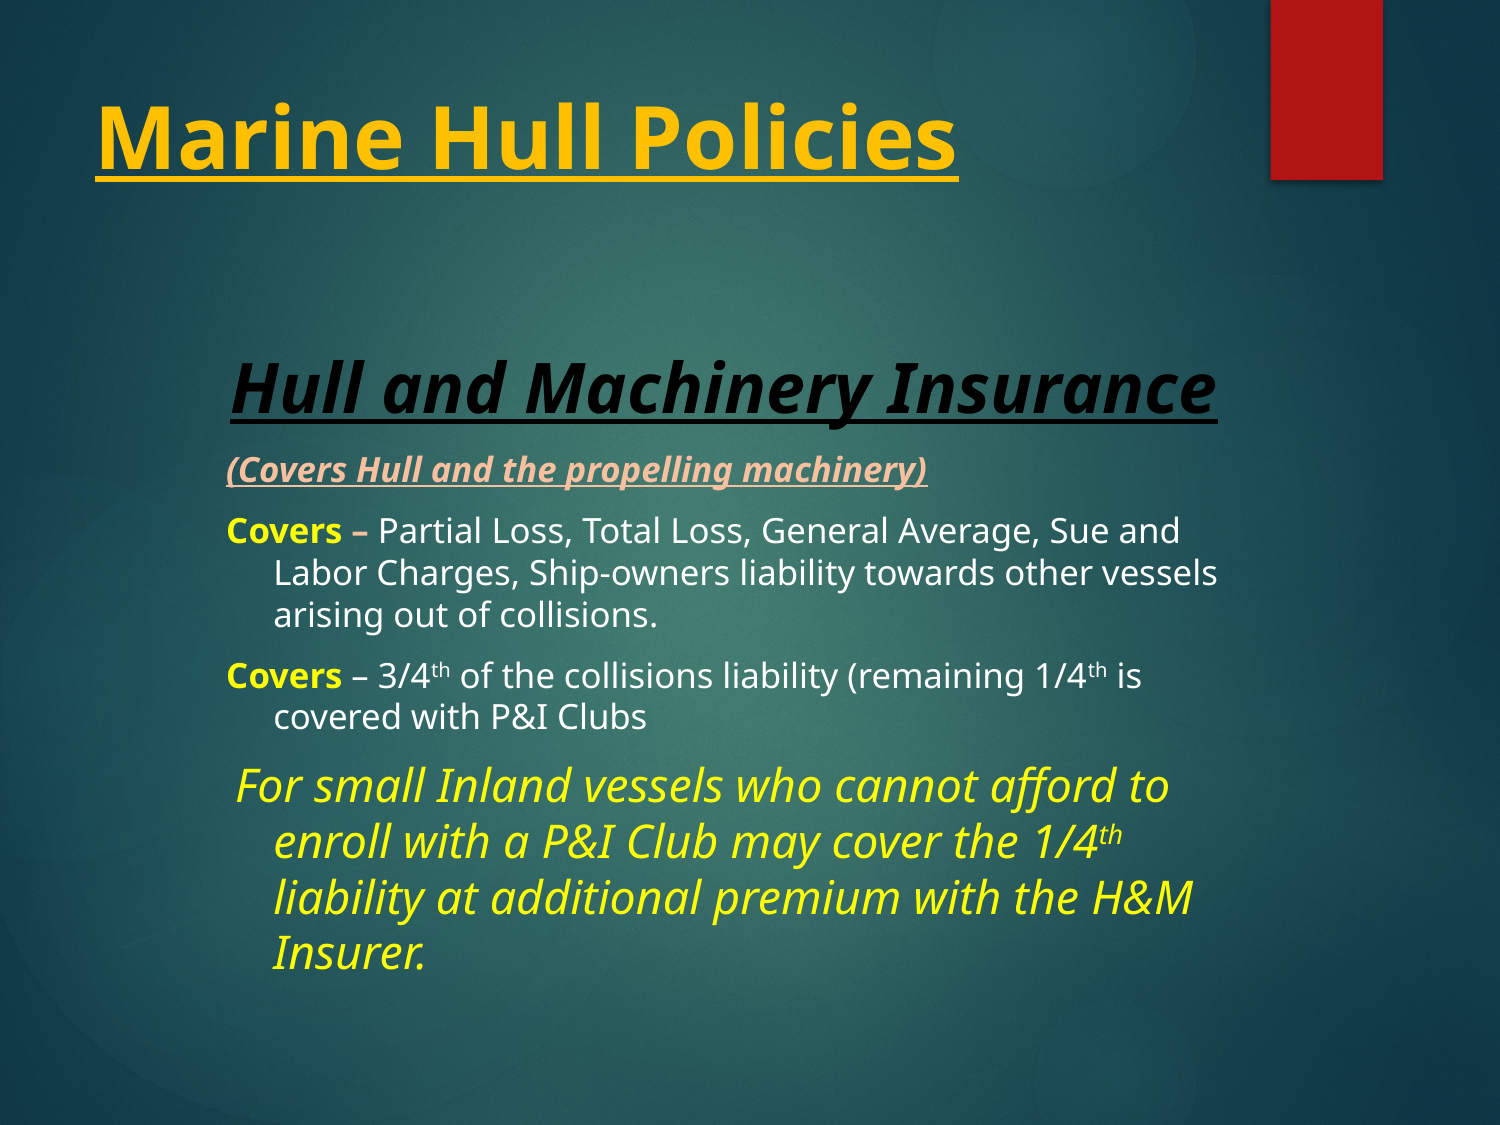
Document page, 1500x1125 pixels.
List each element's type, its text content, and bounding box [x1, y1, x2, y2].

list Hull and Machinery Insurance (Covers Hull and the propelling machinery) Covers – Partial Loss, Total Loss, General Average, Sue and Labor Charges, Ship-owners liability towards other vessels arising out of collisions. Covers – 3/4th of the collisions liability (remaining 1/4th is covered with P&I Clubs For small Inland vessels who cannot afford to enroll with a P&I Club may cover the 1/4th liability at additional premium with the H&M Insurer. [135, 336, 1237, 1025]
title Marine Hull Policies [79, 74, 1237, 304]
